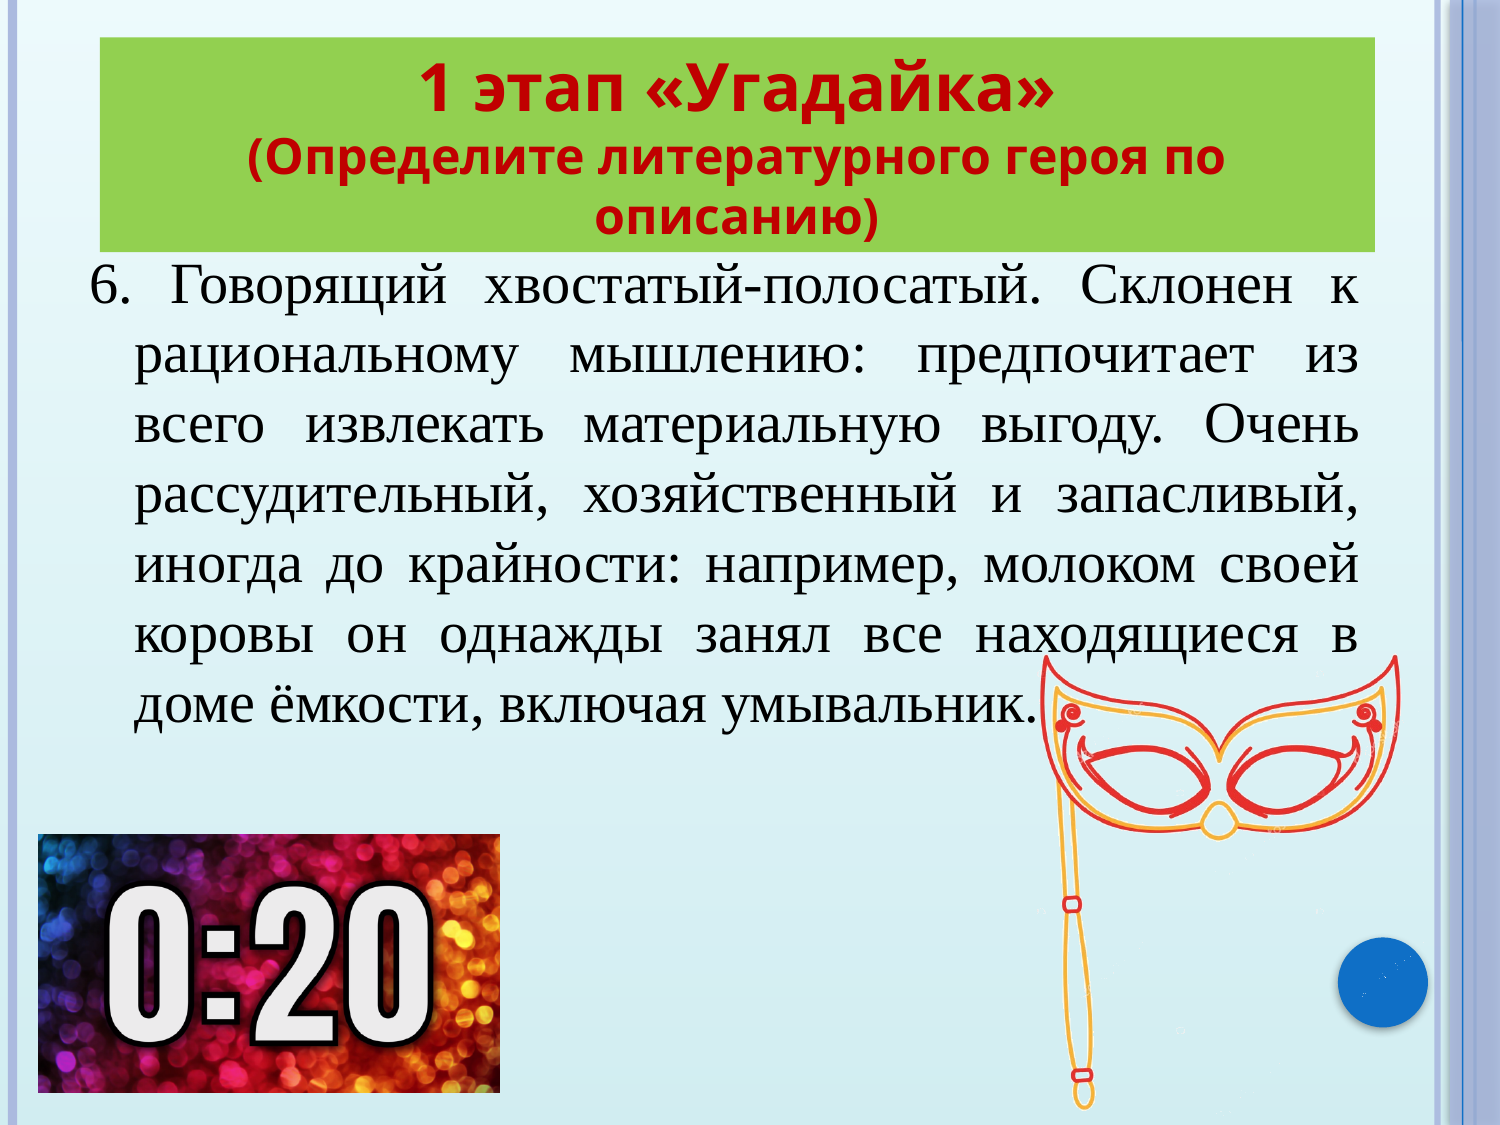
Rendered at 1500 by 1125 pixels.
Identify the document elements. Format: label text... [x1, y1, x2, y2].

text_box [36, 833, 501, 1095]
list 6. Говорящий хвостатый-полосатый. Склонен к рациональному мышлению: предпочитает из всего извлекать материальную выгоду. Очень рассудительный, хозяйственный и запасливый, иногда до крайности: например, молоком своей коровы он однажды занял все находящиеся в доме ёмкости, включая умывальник. [75, 237, 1375, 763]
picture [1024, 649, 1438, 1125]
text_box 1 этап «Угадайка» (Определите литературного героя по описанию) [99, 37, 1375, 253]
